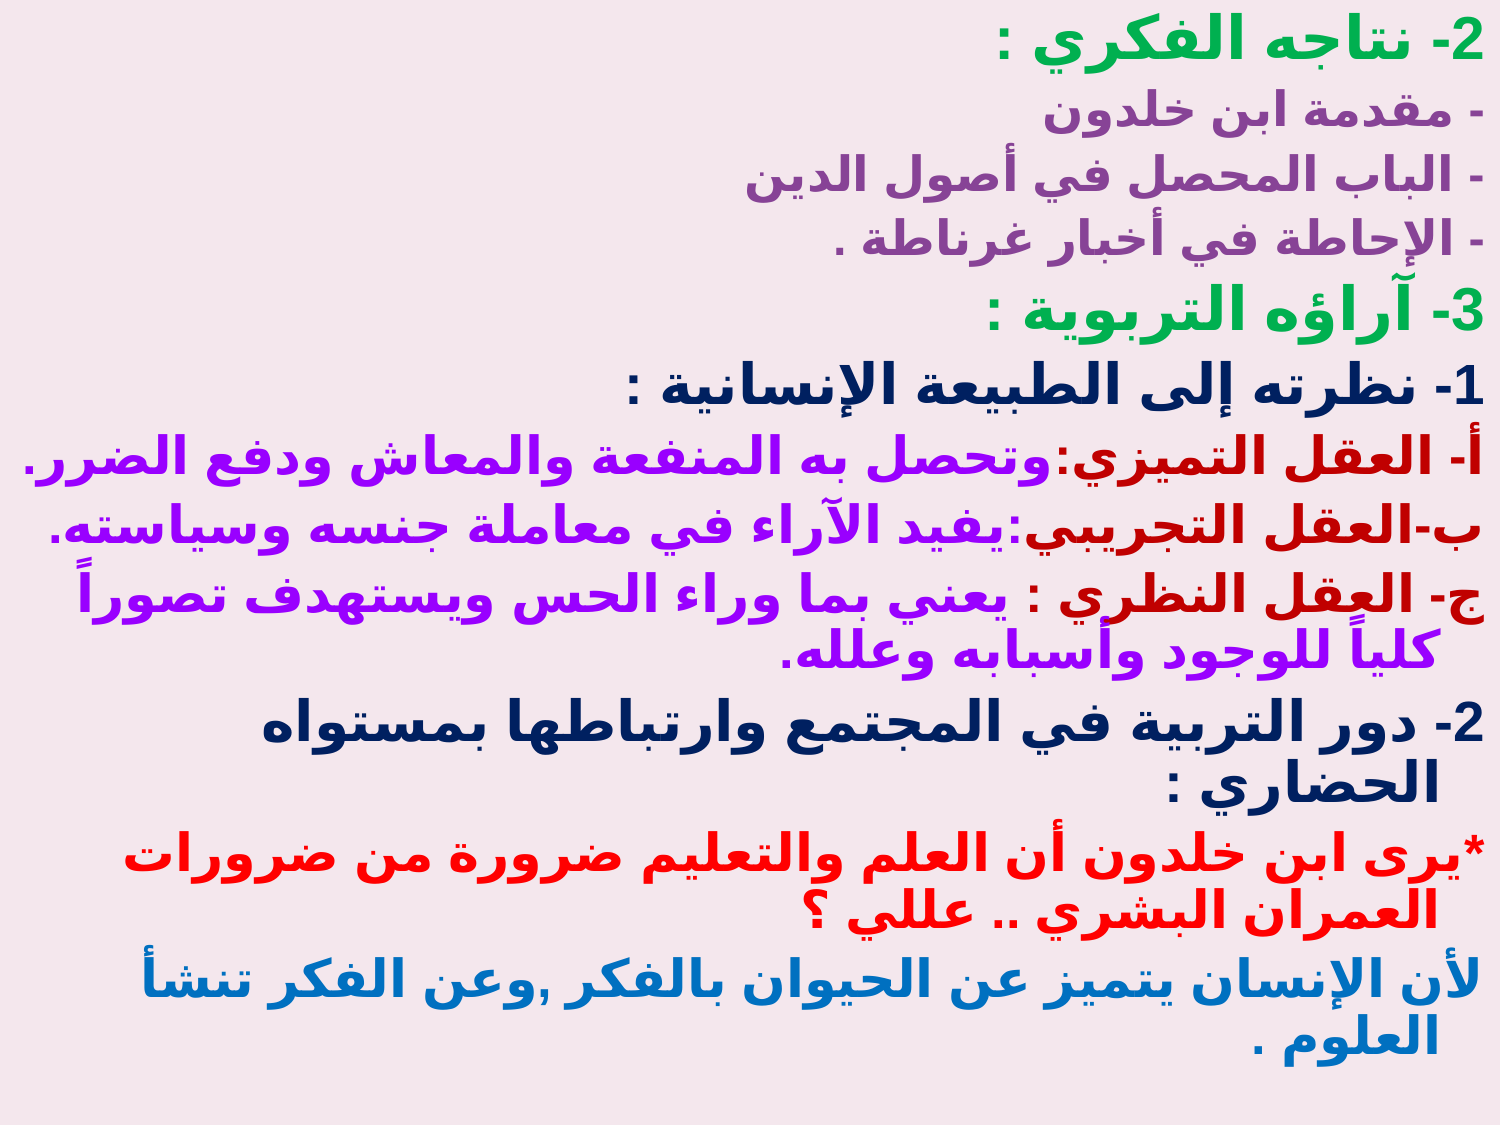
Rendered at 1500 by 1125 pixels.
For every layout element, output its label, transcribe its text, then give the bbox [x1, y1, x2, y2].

list 2- نتاجه الفكري : - مقدمة ابن خلدون - الباب المحصل في أصول الدين - الإحاطة في أخبار غرناطة . 3- آراؤه التربوية : 1- نظرته إلى الطبيعة الإنسانية : أ- العقل التميزي:وتحصل به المنفعة والمعاش ودفع الضرر. ب-العقل التجريبي:يفيد الآراء في معاملة جنسه وسياسته. ج- العقل النظري : يعني بما وراء الحس ويستهدف تصوراً كلياً للوجود وأسبابه وعلله. 2- دور التربية في المجتمع وارتباطها بمستواه الحضاري : *يرى ابن خلدون أن العلم والتعليم ضرورة من ضرورات العمران البشري .. عللي ؟ لأن الإنسان يتميز عن الحيوان بالفكر ,وعن الفكر تنشأ العلوم . [0, 0, 1500, 1125]
